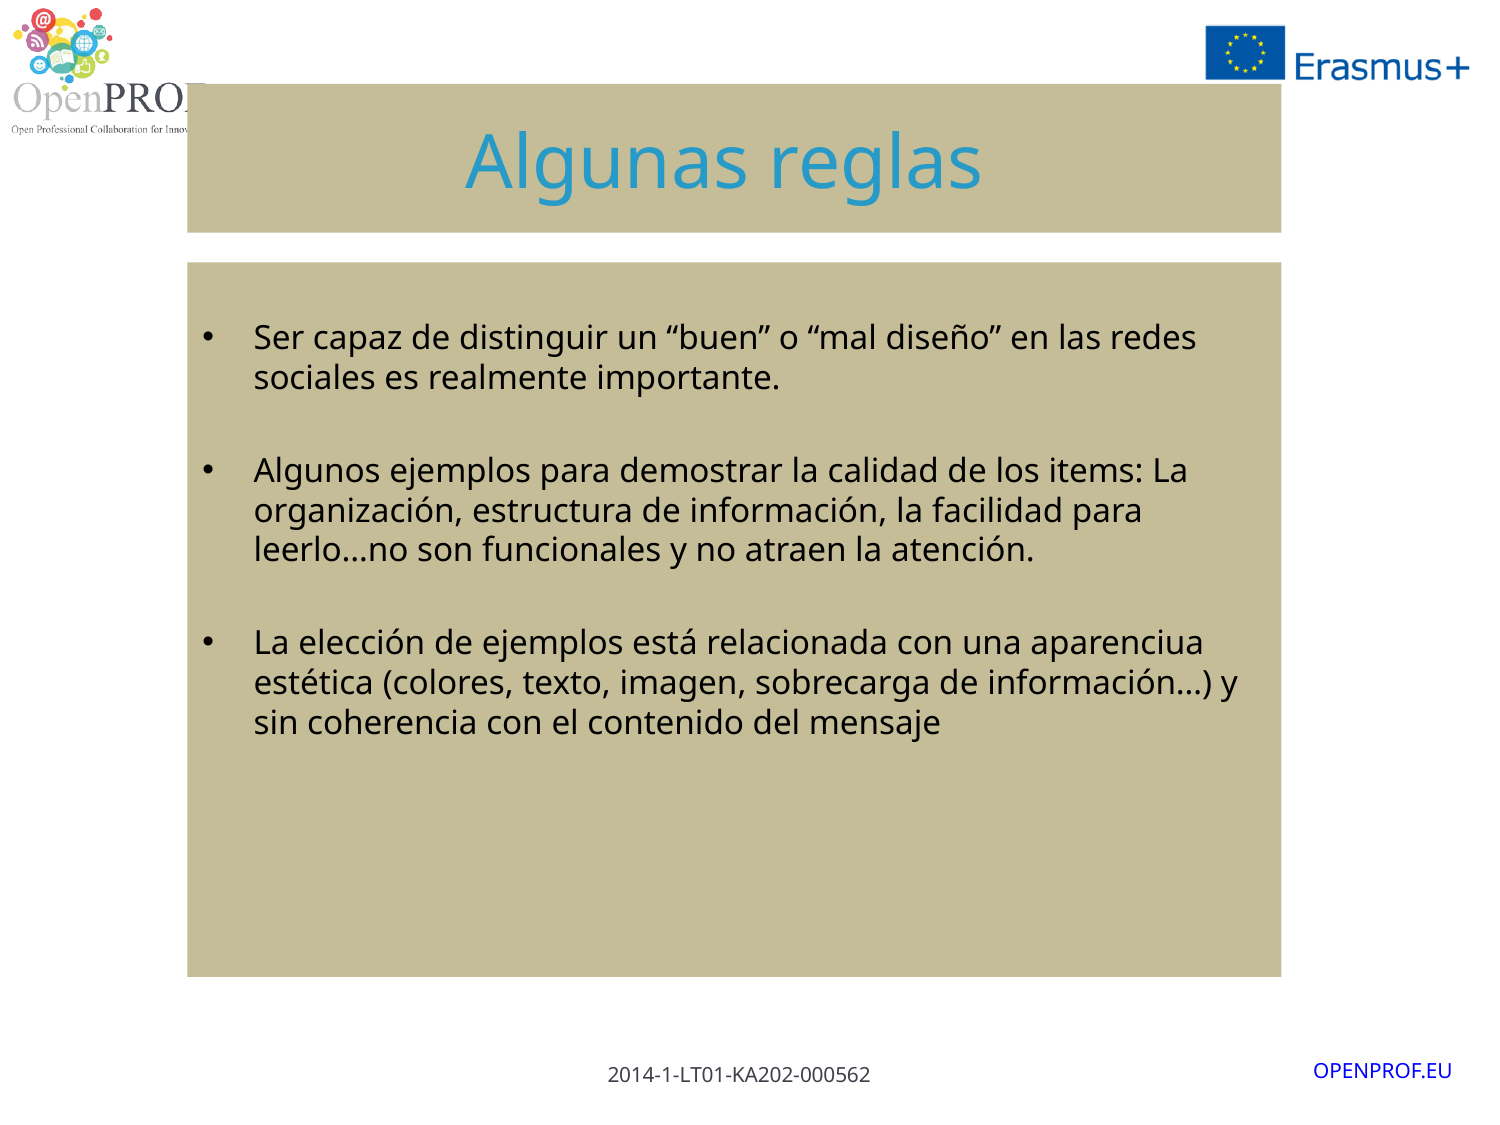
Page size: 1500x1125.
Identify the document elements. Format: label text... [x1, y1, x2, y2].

list Ser capaz de distinguir un “buen” o “mal diseño” en las redes sociales es realmente importante. Algunos ejemplos para demostrar la calidad de los items: La organización, estructura de información, la facilidad para leerlo…no son funcionales y no atraen la atención. La elección de ejemplos está relacionada con una aparenciua estética (colores, texto, imagen, sobrecarga de información…) y sin coherencia con el contenido del mensaje [187, 262, 1282, 977]
picture [0, 0, 212, 143]
title Algunas reglas [187, 83, 1282, 233]
picture [1202, 24, 1471, 84]
